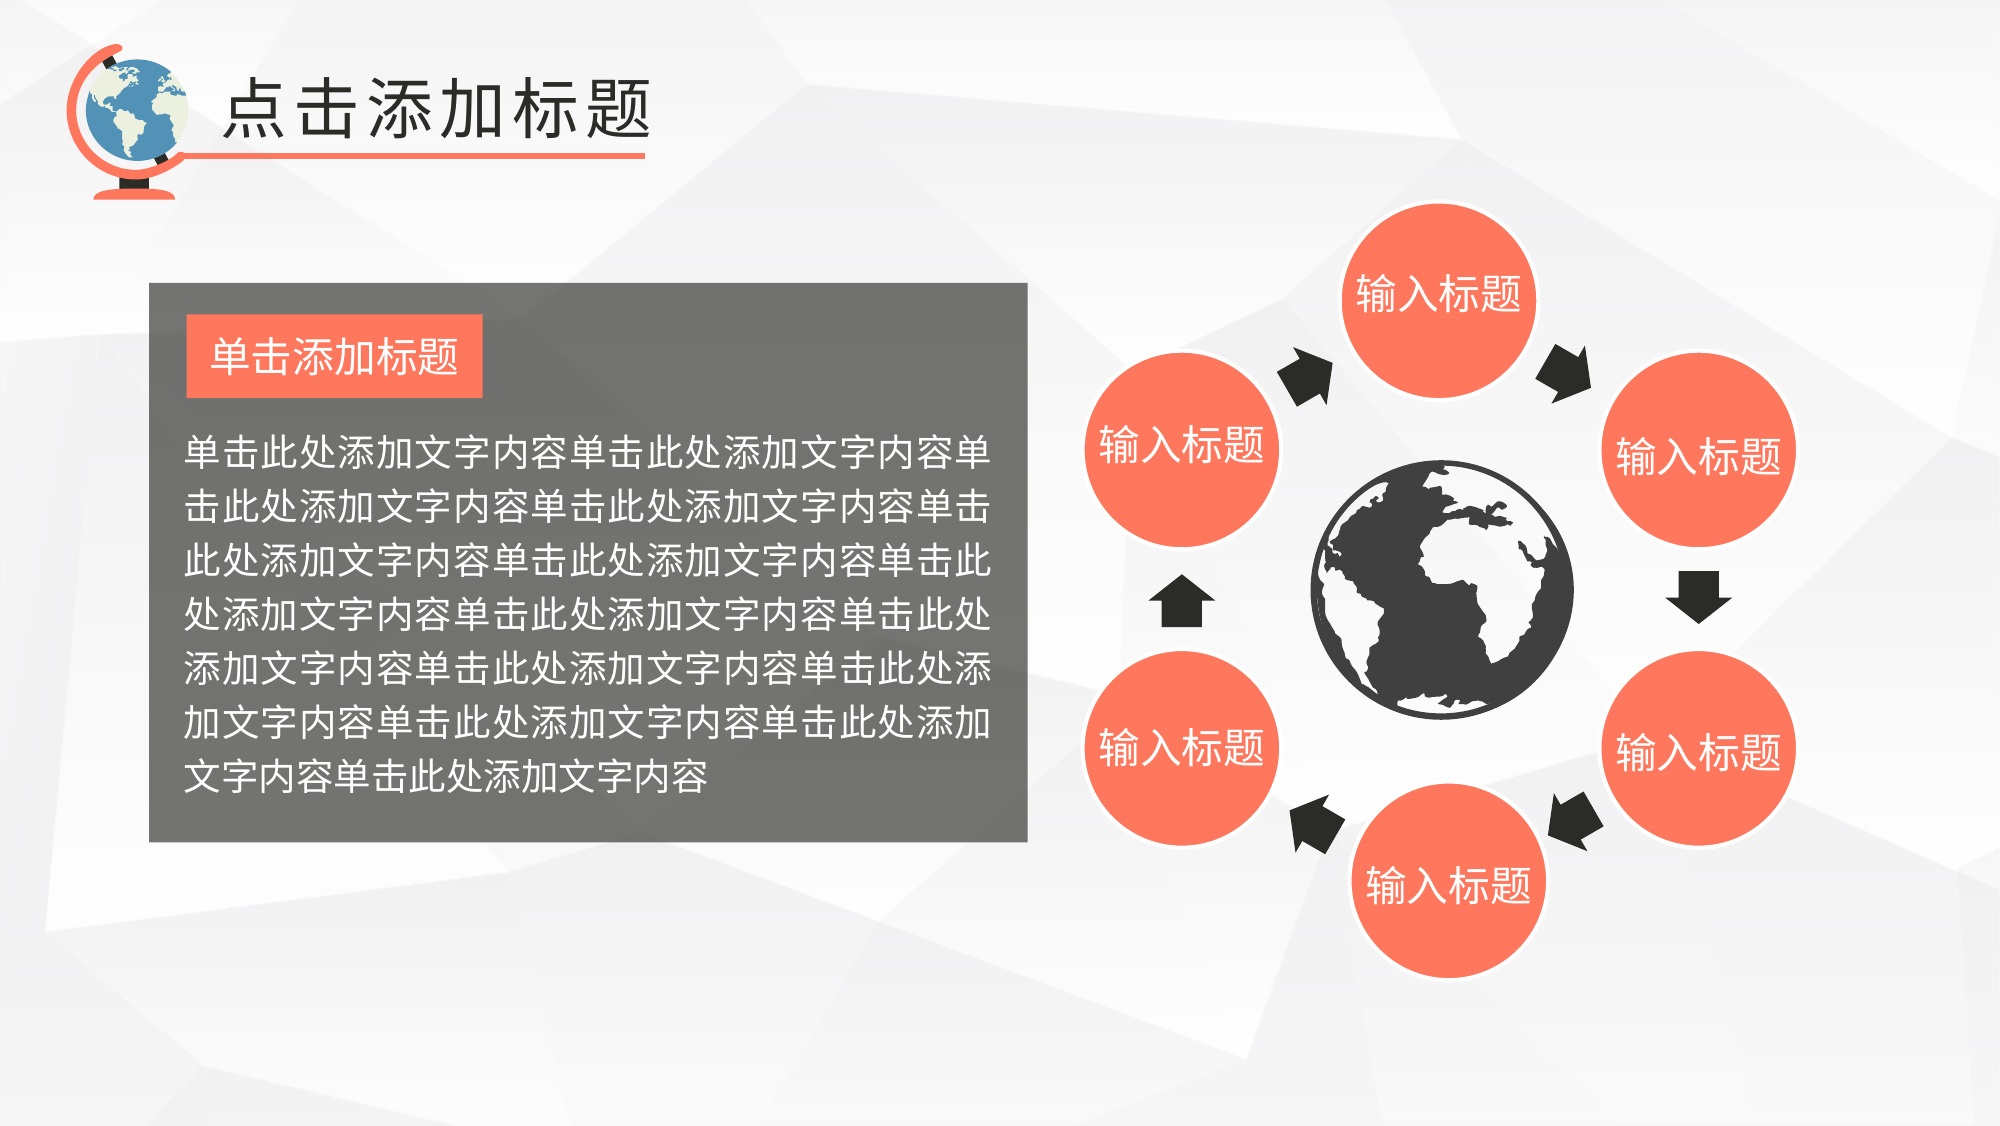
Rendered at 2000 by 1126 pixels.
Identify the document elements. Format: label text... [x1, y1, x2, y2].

picture [0, 0, 2000, 1126]
text_box 输入标题 [1600, 398, 1797, 489]
text_box 输入标题 [1600, 694, 1797, 785]
text_box [1083, 476, 1280, 552]
text_box [1604, 785, 1794, 850]
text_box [148, 282, 1028, 843]
text_box 输入标题 [1083, 386, 1281, 476]
text_box [1354, 918, 1544, 983]
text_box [66, 42, 703, 200]
text_box [1797, 424, 1801, 476]
text_box [1613, 646, 1785, 694]
text_box [1361, 199, 1517, 235]
text_box [1148, 574, 1216, 628]
text_box [1276, 347, 1333, 407]
text_box [1289, 794, 1346, 855]
text_box [1535, 343, 1592, 404]
text_box [1605, 489, 1793, 552]
text_box [1362, 779, 1535, 827]
text_box [1340, 326, 1538, 403]
text_box [1611, 348, 1786, 398]
text_box 输入标题 [1350, 827, 1548, 918]
text_box 输入标题 [1083, 689, 1281, 780]
text_box 输入标题 [1340, 235, 1538, 326]
text_box [1665, 571, 1733, 625]
text_box [1310, 460, 1563, 720]
text_box [1103, 348, 1261, 386]
text_box [1548, 791, 1604, 852]
text_box [1085, 780, 1279, 850]
text_box [1316, 464, 1574, 718]
text_box [1099, 646, 1265, 689]
text_box [1797, 722, 1801, 774]
